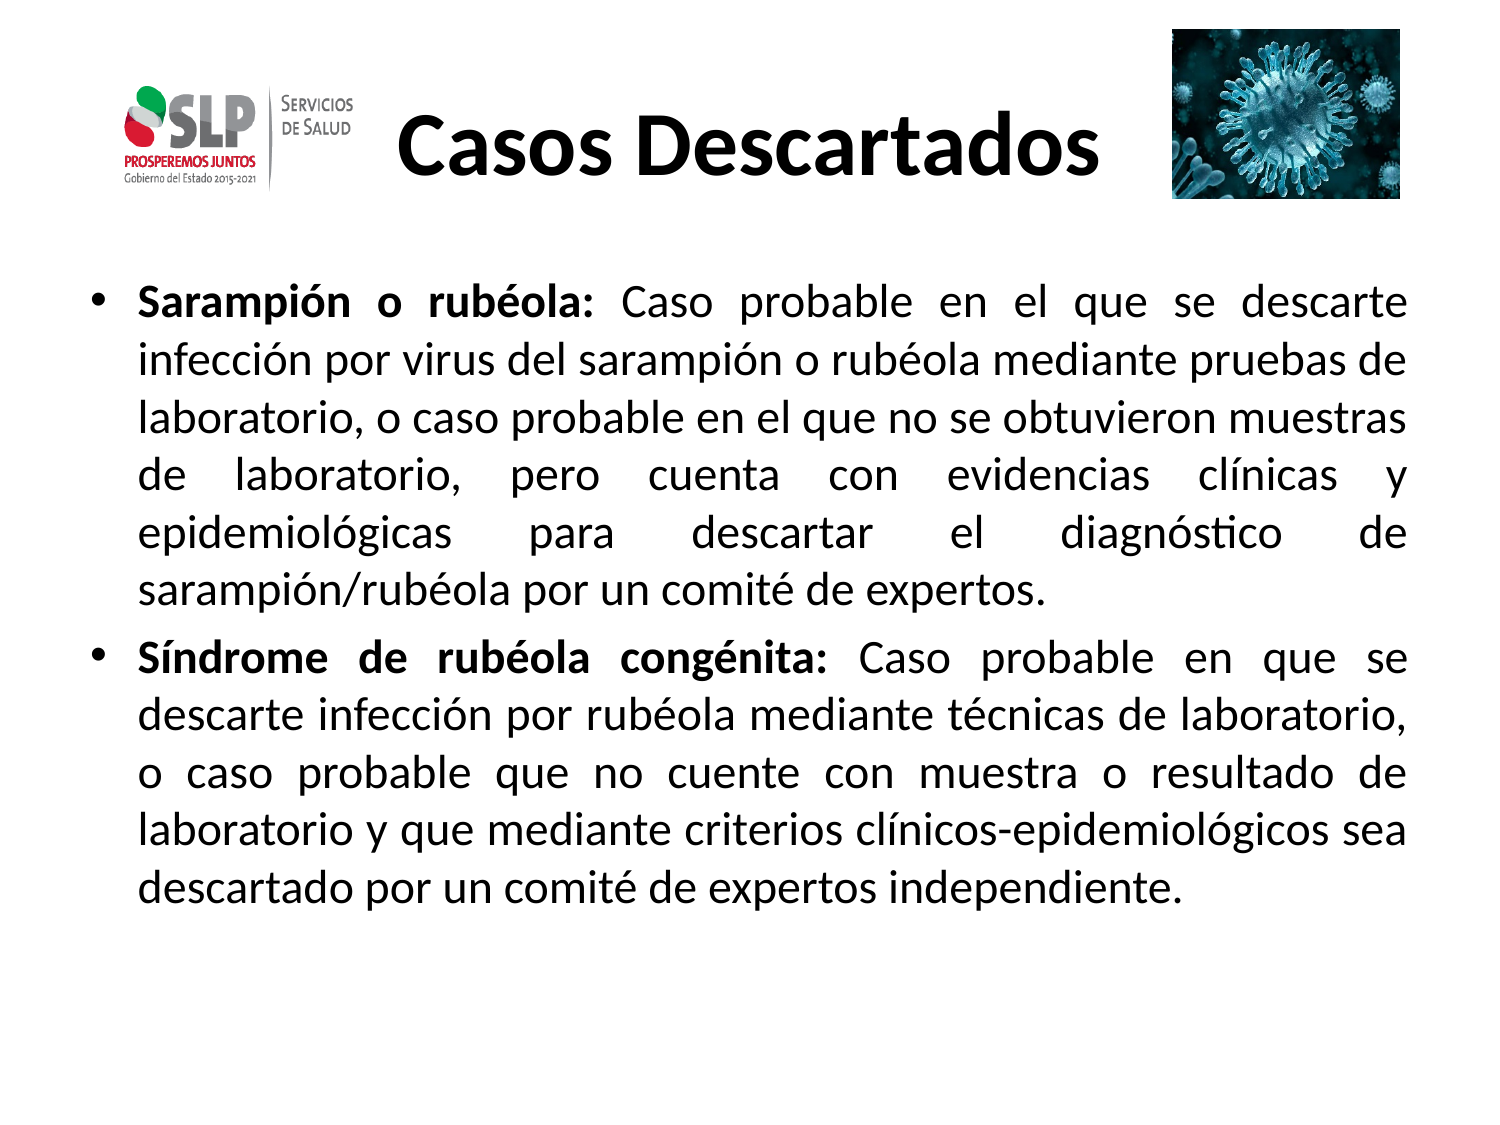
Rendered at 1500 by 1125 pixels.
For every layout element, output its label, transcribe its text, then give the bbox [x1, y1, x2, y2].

list Sarampión o rubéola: Caso probable en el que se descarte infección por virus del sarampión o rubéola mediante pruebas de laboratorio, o caso probable en el que no se obtuvieron muestras de laboratorio, pero cuenta con evidencias clínicas y epidemiológicas para descartar el diagnóstico de sarampión/rubéola por un comité de expertos. Síndrome de rubéola congénita: Caso probable en que se descarte infección por rubéola mediante técnicas de laboratorio, o caso probable que no cuente con muestra o resultado de laboratorio y que mediante criterios clínicos-epidemiológicos sea descartado por un comité de expertos independiente. [75, 262, 1425, 1005]
title Casos Descartados [75, 45, 1425, 233]
picture [1172, 29, 1400, 199]
picture [88, 57, 378, 199]
